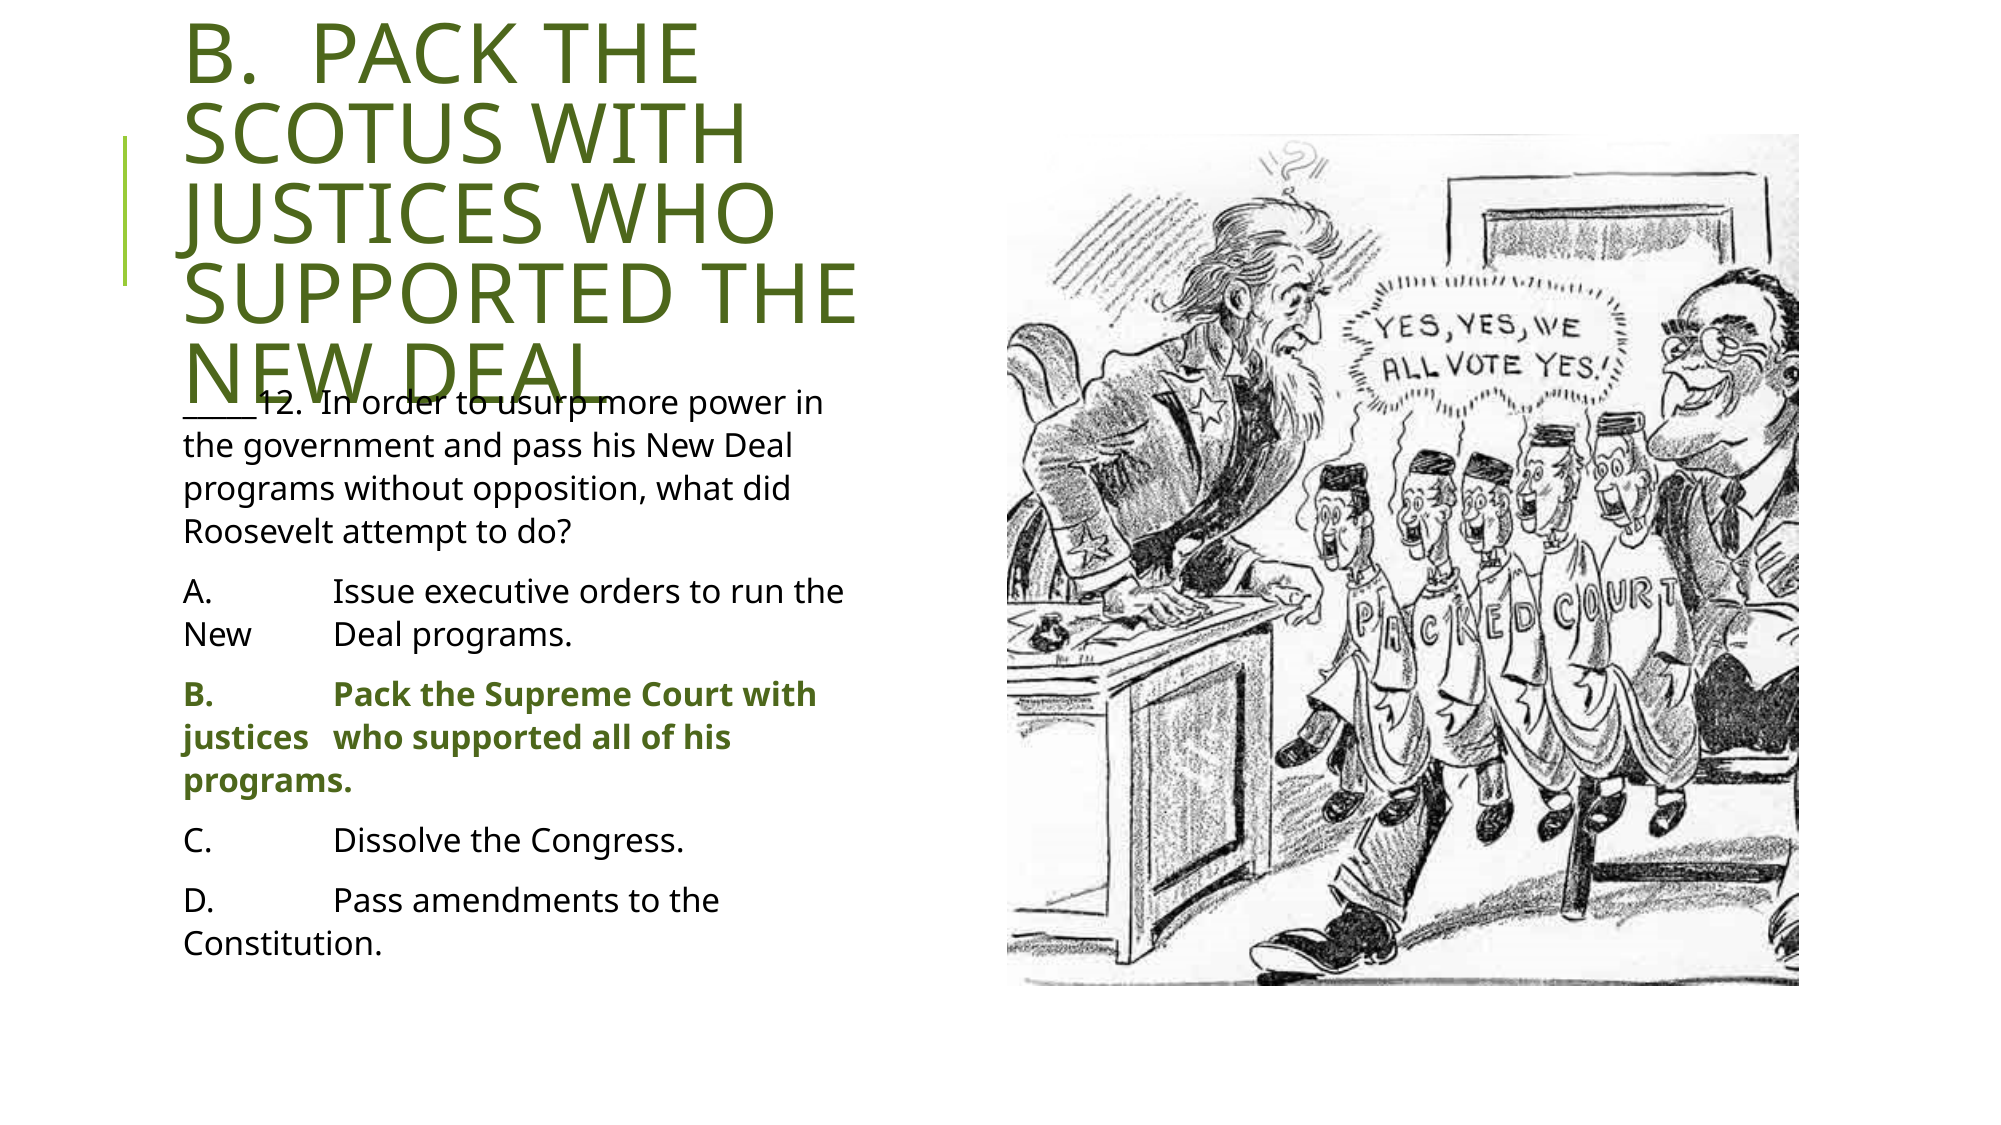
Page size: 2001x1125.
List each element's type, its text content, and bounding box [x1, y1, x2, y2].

title B. Pack the SCOTUS with justices who supported the new deal [168, 77, 888, 363]
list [1007, 134, 1800, 986]
list _____12. In order to usurp more power in the government and pass his New Deal programs without opposition, what did Roosevelt attempt to do? A. Issue executive orders to run the New Deal programs. B. Pack the Supreme Court with justices who supported all of his programs. C. Dissolve the Congress. D. Pass amendments to the Constitution. [168, 370, 888, 988]
